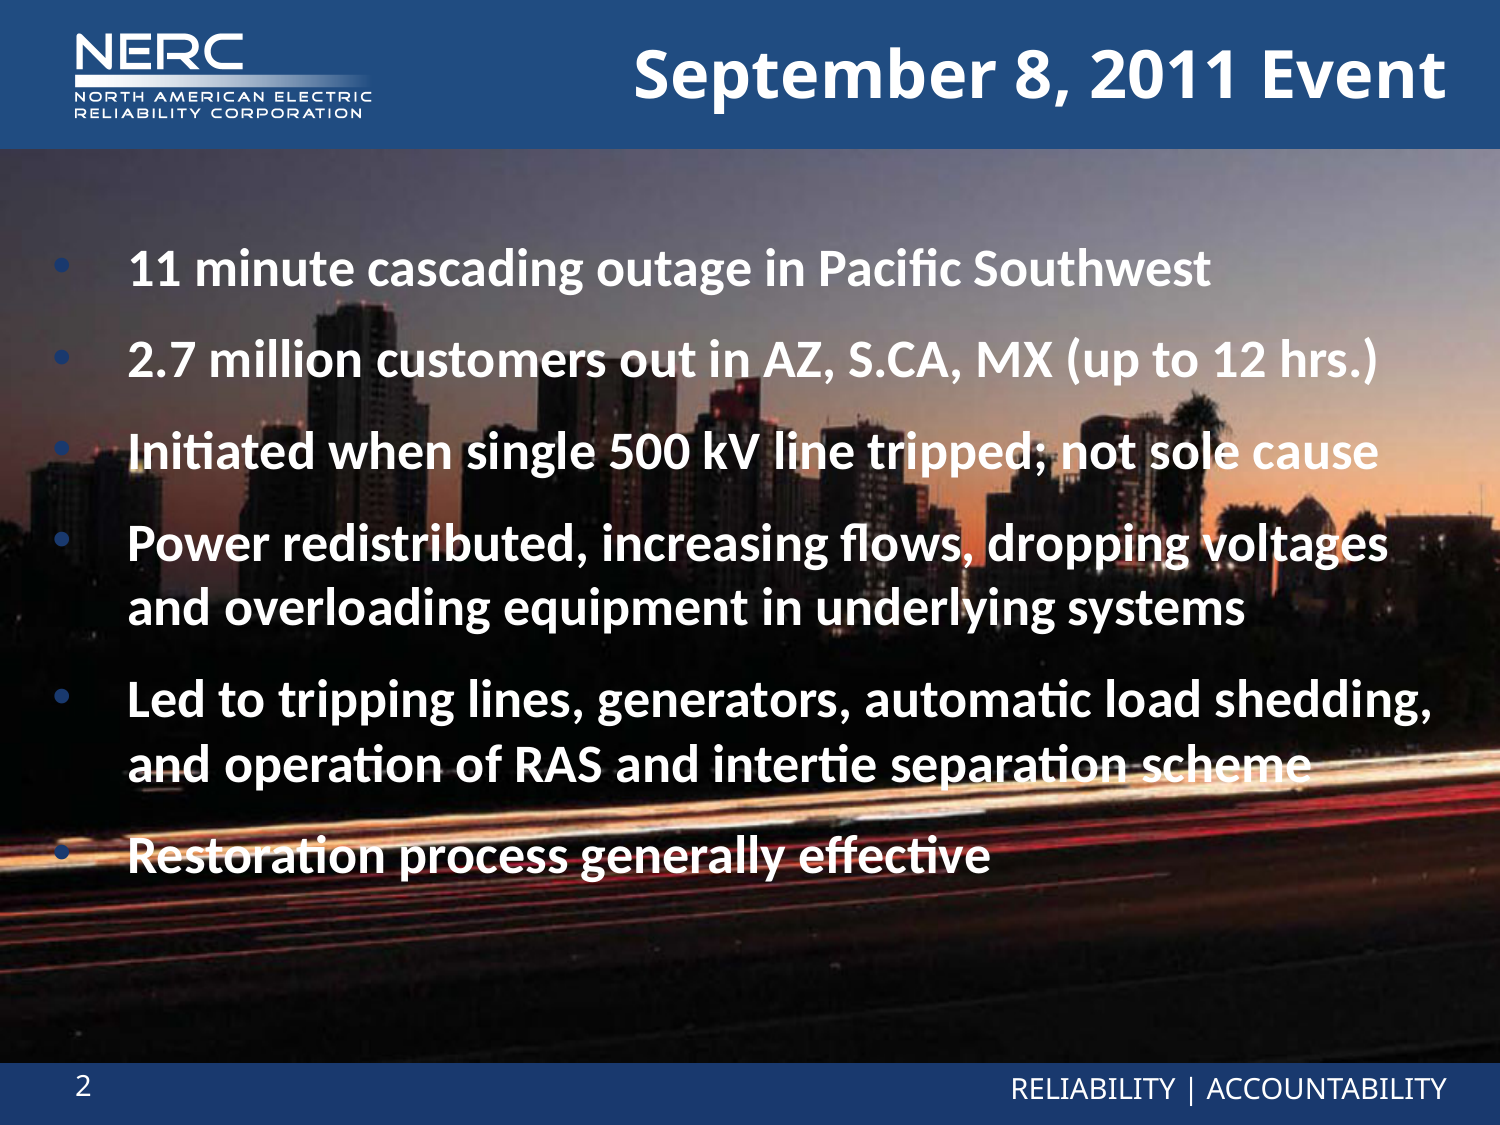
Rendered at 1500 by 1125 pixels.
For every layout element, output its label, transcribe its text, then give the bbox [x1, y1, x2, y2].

picture [0, 0, 1500, 1063]
title September 8, 2011 Event [412, 24, 1463, 133]
